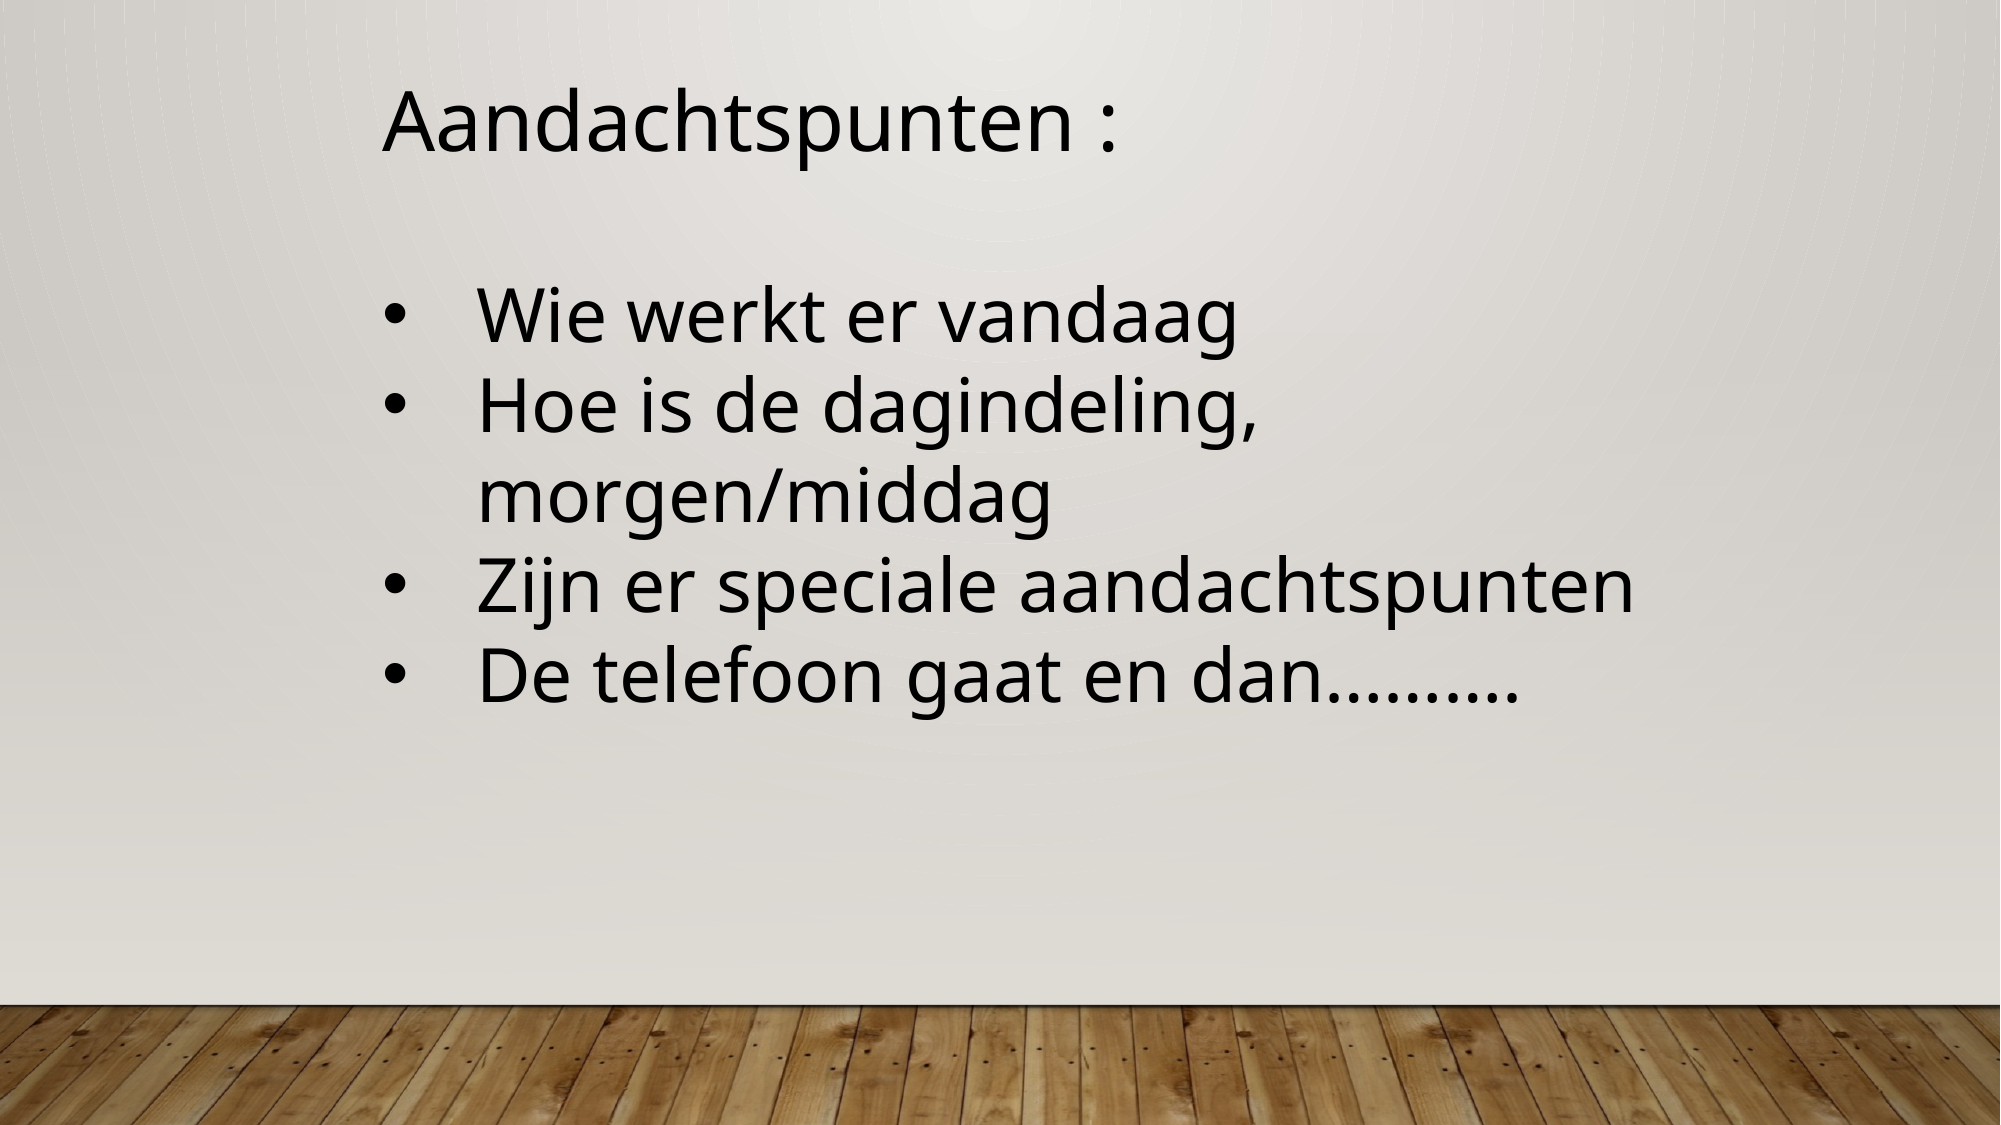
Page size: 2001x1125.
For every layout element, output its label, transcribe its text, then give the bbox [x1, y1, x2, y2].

text_box Aandachtspunten : Wie werkt er vandaag Hoe is de dagindeling, morgen/middag Zijn er speciale aandachtspunten De telefoon gaat en dan………. [367, 60, 1846, 1015]
picture [0, 1005, 2000, 1125]
